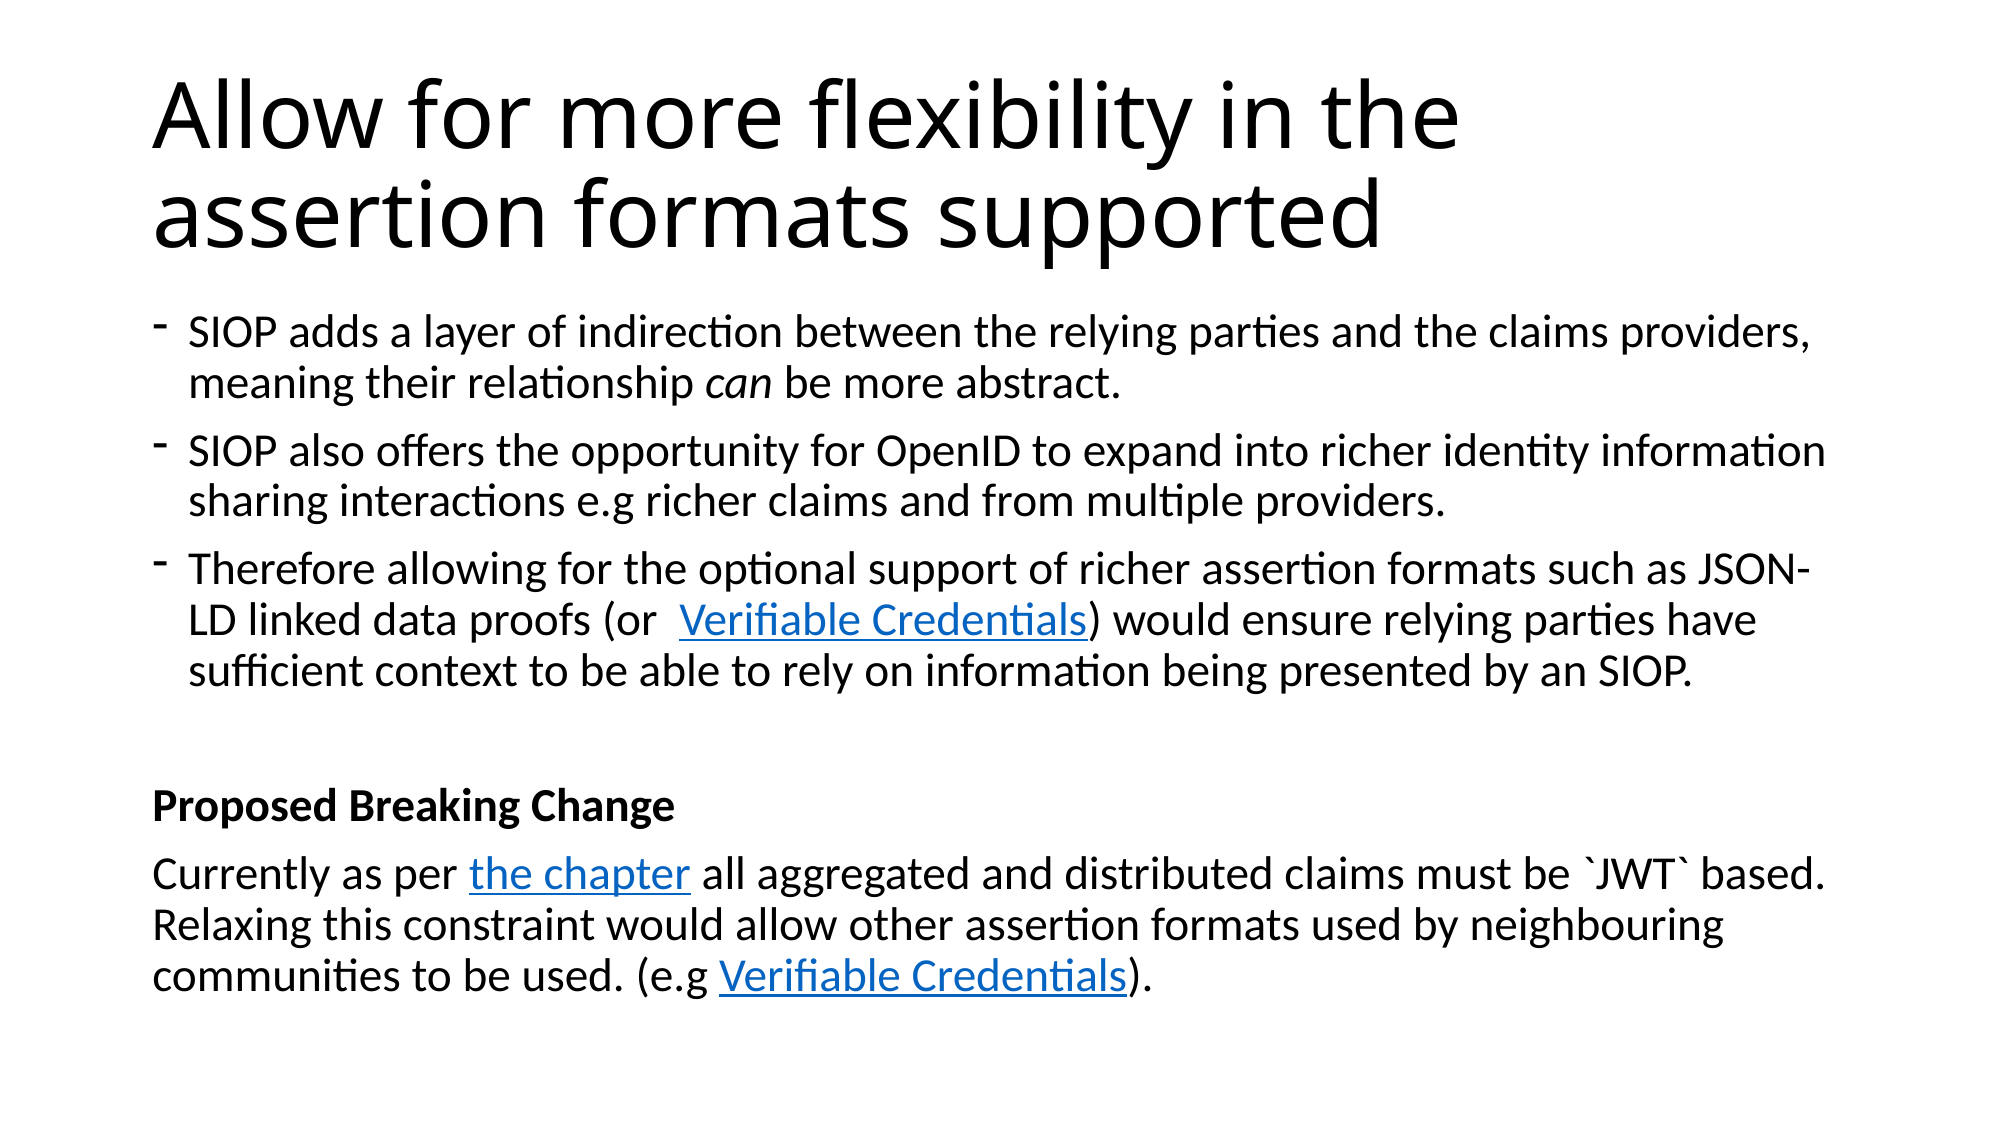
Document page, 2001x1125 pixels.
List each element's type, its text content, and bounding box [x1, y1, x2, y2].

title Allow for more flexibility in the assertion formats supported [137, 59, 1863, 278]
list SIOP adds a layer of indirection between the relying parties and the claims providers, meaning their relationship can be more abstract. SIOP also offers the opportunity for OpenID to expand into richer identity information sharing interactions e.g richer claims and from multiple providers. Therefore allowing for the optional support of richer assertion formats such as JSON-LD linked data proofs (or Verifiable Credentials) would ensure relying parties have sufficient context to be able to rely on information being presented by an SIOP. Proposed Breaking Change Currently as per the chapter all aggregated and distributed claims must be `JWT` based. Relaxing this constraint would allow other assertion formats used by neighbouring communities to be used. (e.g Verifiable Credentials). [137, 299, 1863, 1014]
